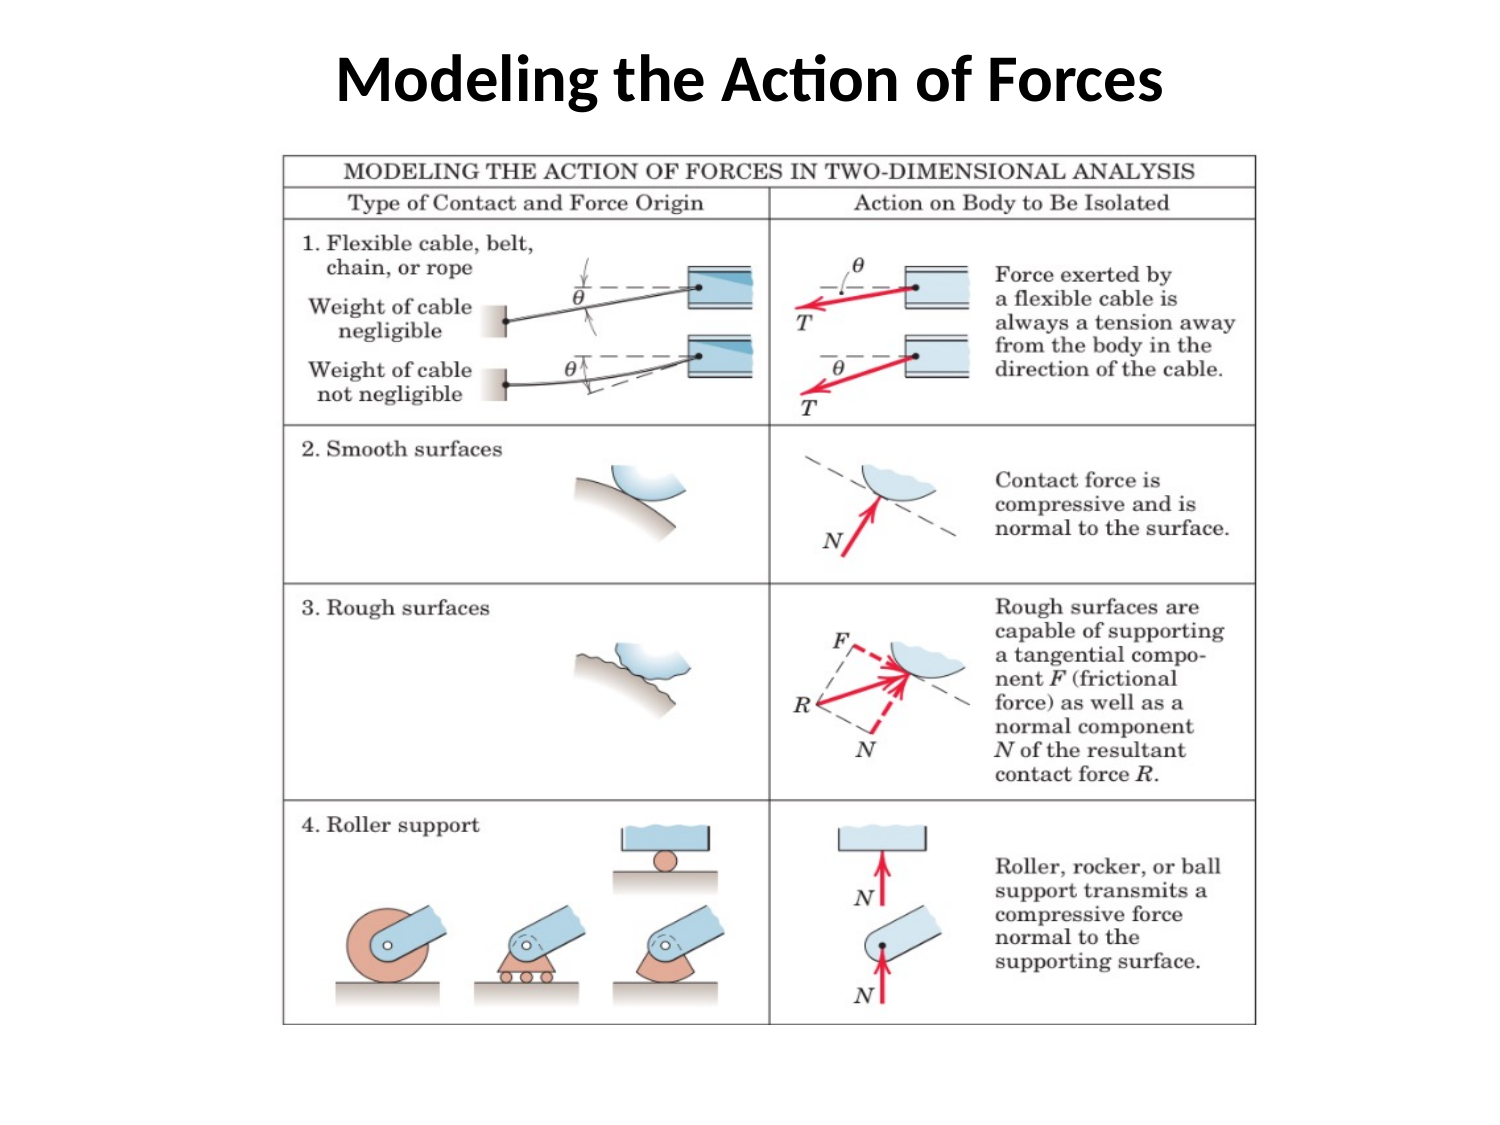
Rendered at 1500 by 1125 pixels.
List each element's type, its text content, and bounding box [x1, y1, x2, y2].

title Modeling the Action of Forces [75, 12, 1425, 138]
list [274, 149, 1263, 1026]
